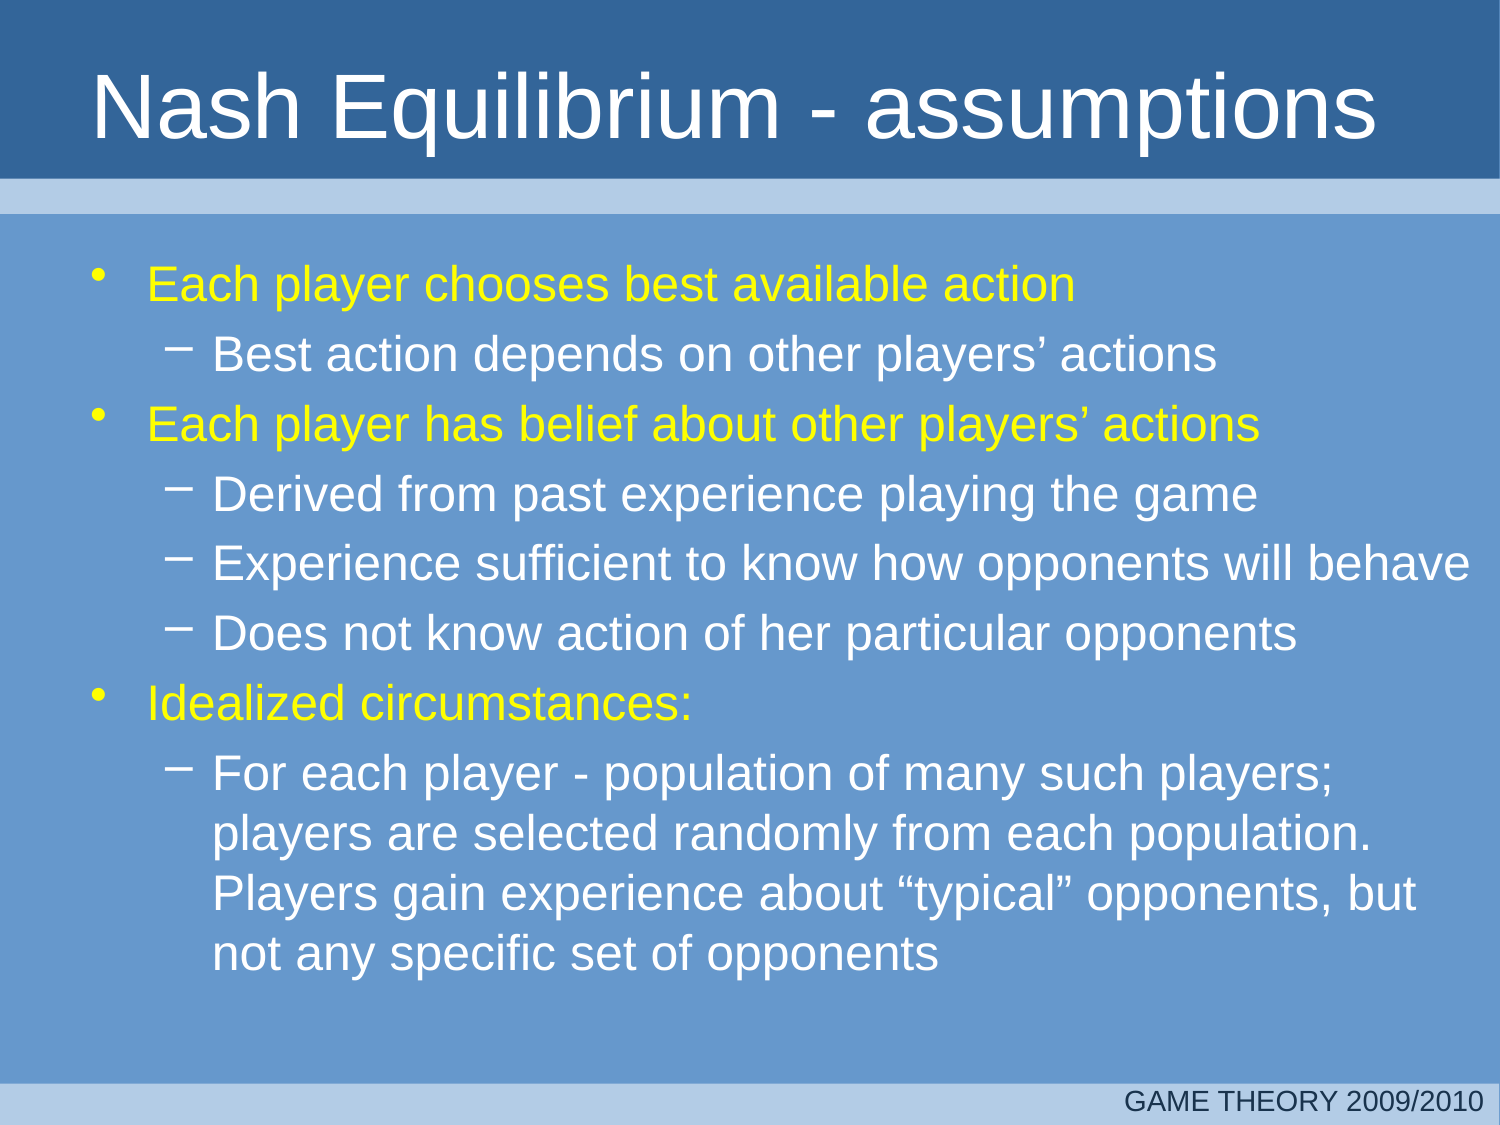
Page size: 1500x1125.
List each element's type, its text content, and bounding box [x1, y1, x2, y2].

list Each player chooses best available action Best action depends on other players’ actions Each player has belief about other players’ actions Derived from past experience playing the game Experience sufficient to know how opponents will behave Does not know action of her particular opponents Idealized circumstances: For each player - population of many such players; players are selected randomly from each population. Players gain experience about “typical” opponents, but not any specific set of opponents [74, 243, 1500, 1000]
text_box GAME THEORY 2009/2010 [1109, 1075, 1500, 1125]
title Nash Equilibrium - assumptions [74, 42, 1436, 162]
